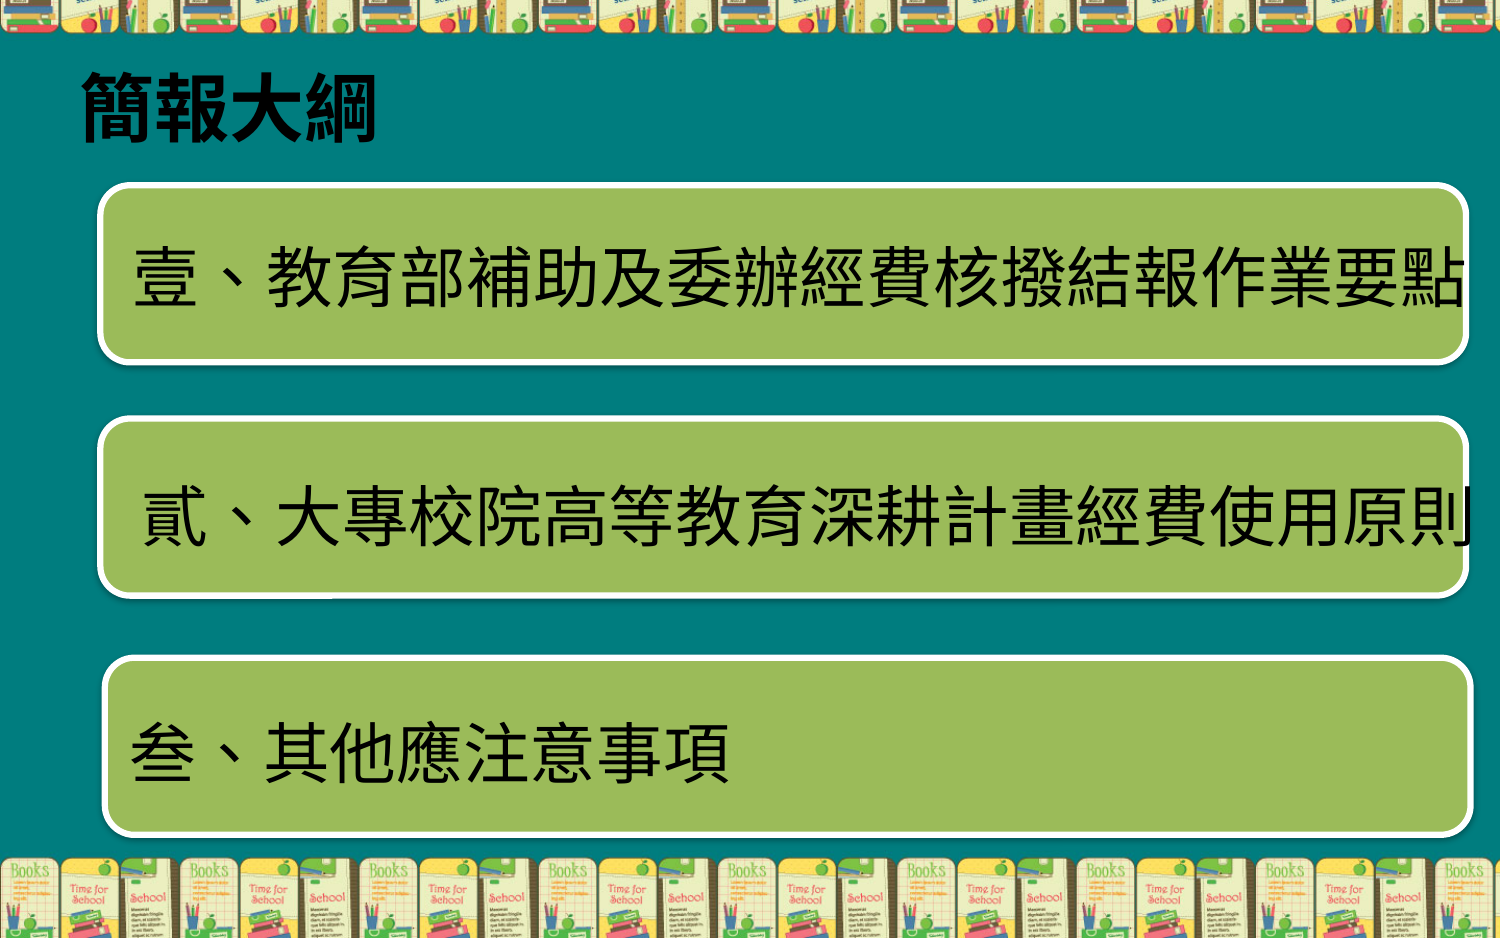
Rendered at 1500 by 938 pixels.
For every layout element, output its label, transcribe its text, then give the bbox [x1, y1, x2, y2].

text_box [97, 415, 1470, 599]
text_box [101, 654, 1474, 838]
text_box 貳、大專校院高等教育深耕計畫經費使用原則 [127, 467, 1500, 562]
text_box 簡報大綱 [64, 53, 467, 159]
text_box [97, 182, 1470, 363]
text_box 壹、教育部補助及委辦經費核撥結報作業要點 [117, 228, 1483, 467]
text_box 叁、其他應注意事項 [114, 704, 746, 800]
picture [0, 0, 1500, 938]
